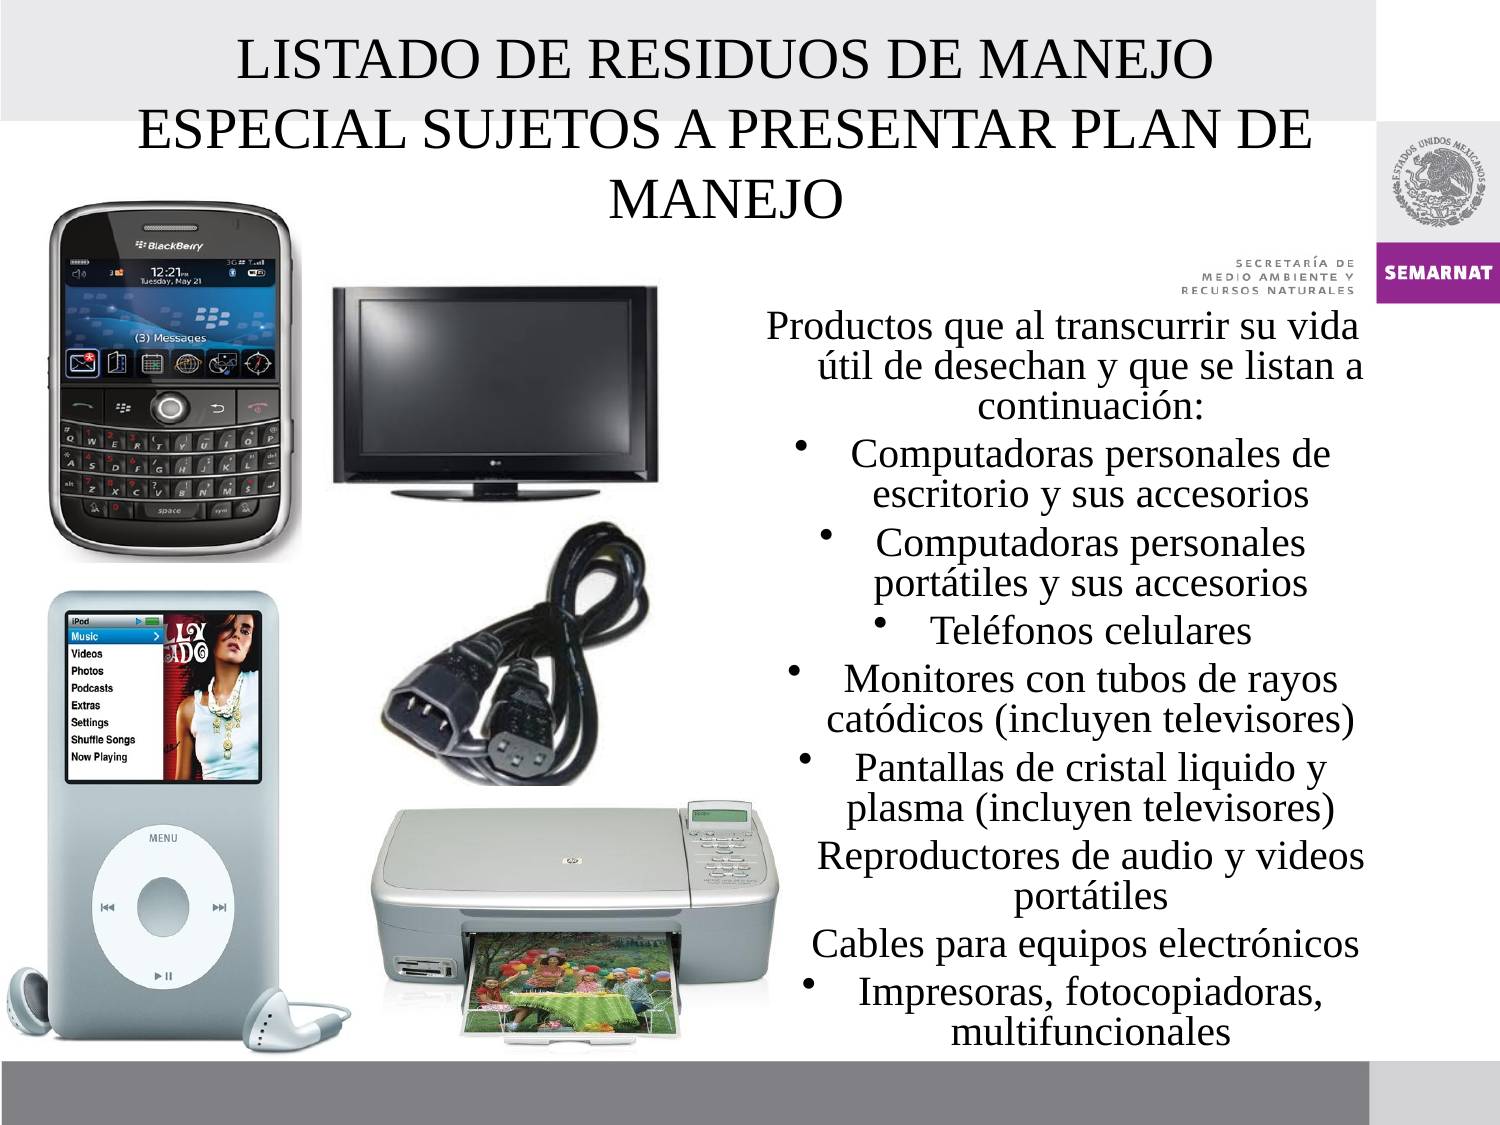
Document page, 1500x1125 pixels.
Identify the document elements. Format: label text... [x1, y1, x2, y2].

list Productos que al transcurrir su vida útil de desechan y que se listan a continuación: Computadoras personales de escritorio y sus accesorios Computadoras personales portátiles y sus accesorios Teléfonos celulares Monitores con tubos de rayos catódicos (incluyen televisores) Pantallas de cristal liquido y plasma (incluyen televisores) Reproductores de audio y videos portátiles Cables para equipos electrónicos Impresoras, fotocopiadoras, multifuncionales [738, 231, 1389, 1060]
title LISTADO DE RESIDUOS DE MANEJO ESPECIAL SUJETOS A PRESENTAR PLAN DE MANEJO [88, 30, 1364, 219]
picture [0, 0, 1500, 1125]
